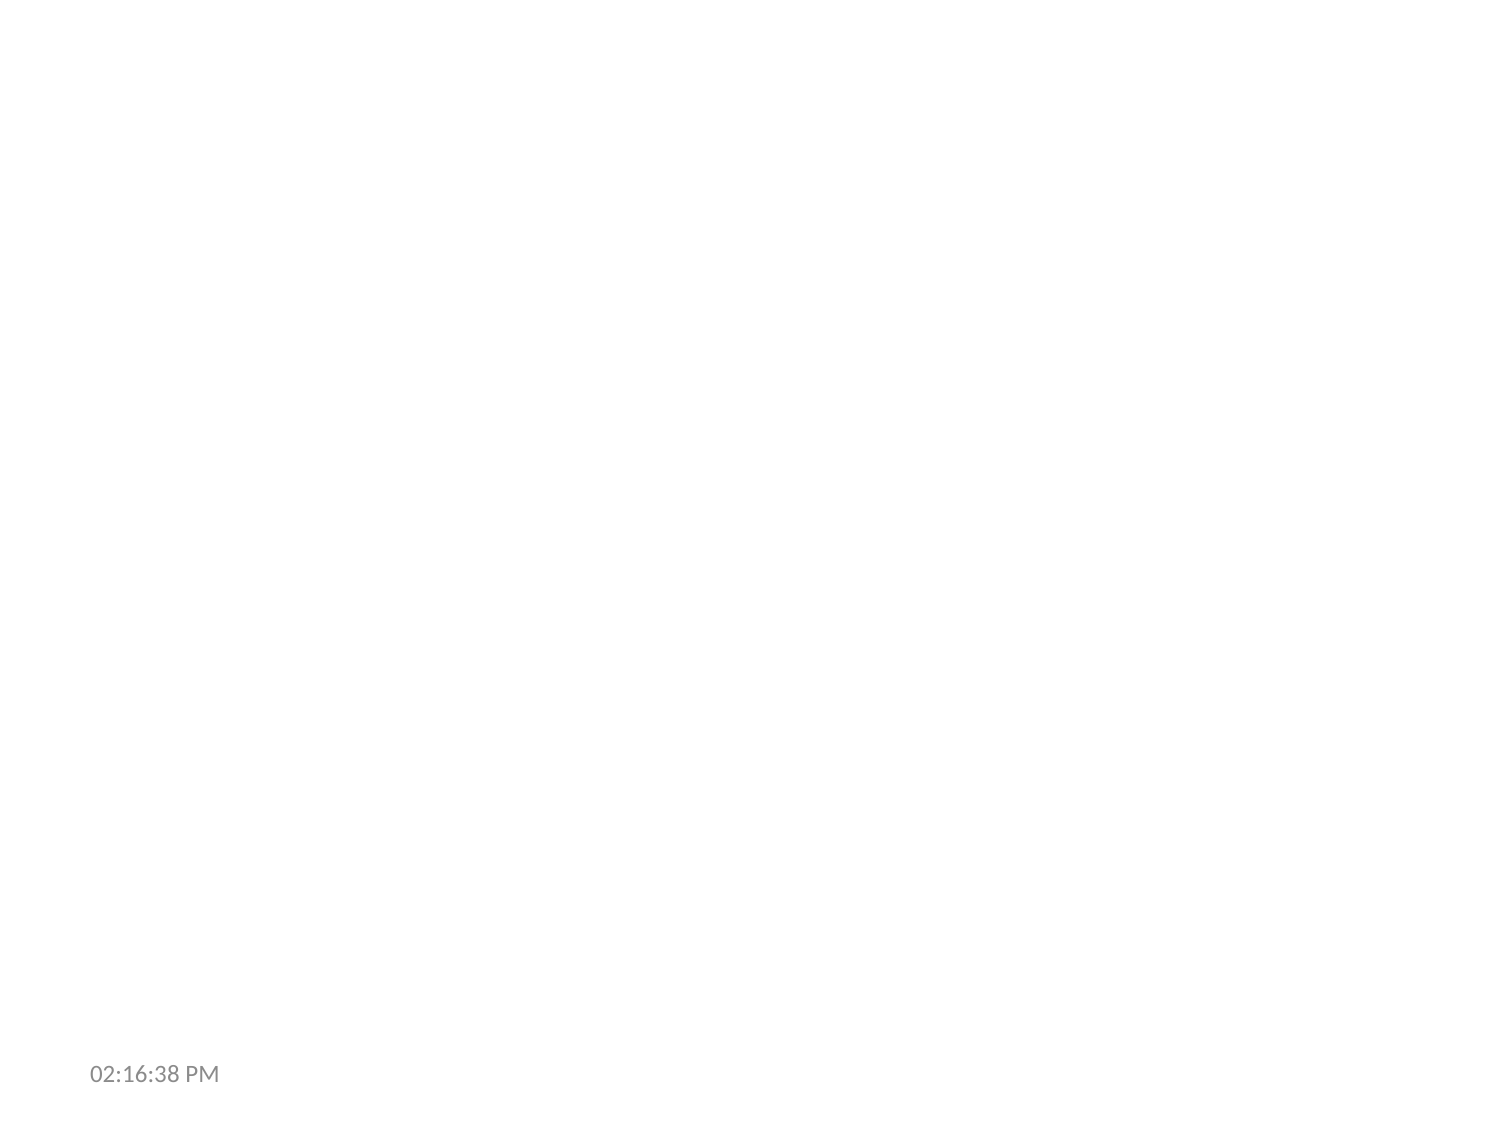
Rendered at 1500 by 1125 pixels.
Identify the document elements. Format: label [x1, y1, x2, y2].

slide_number [75, 1042, 425, 1103]
